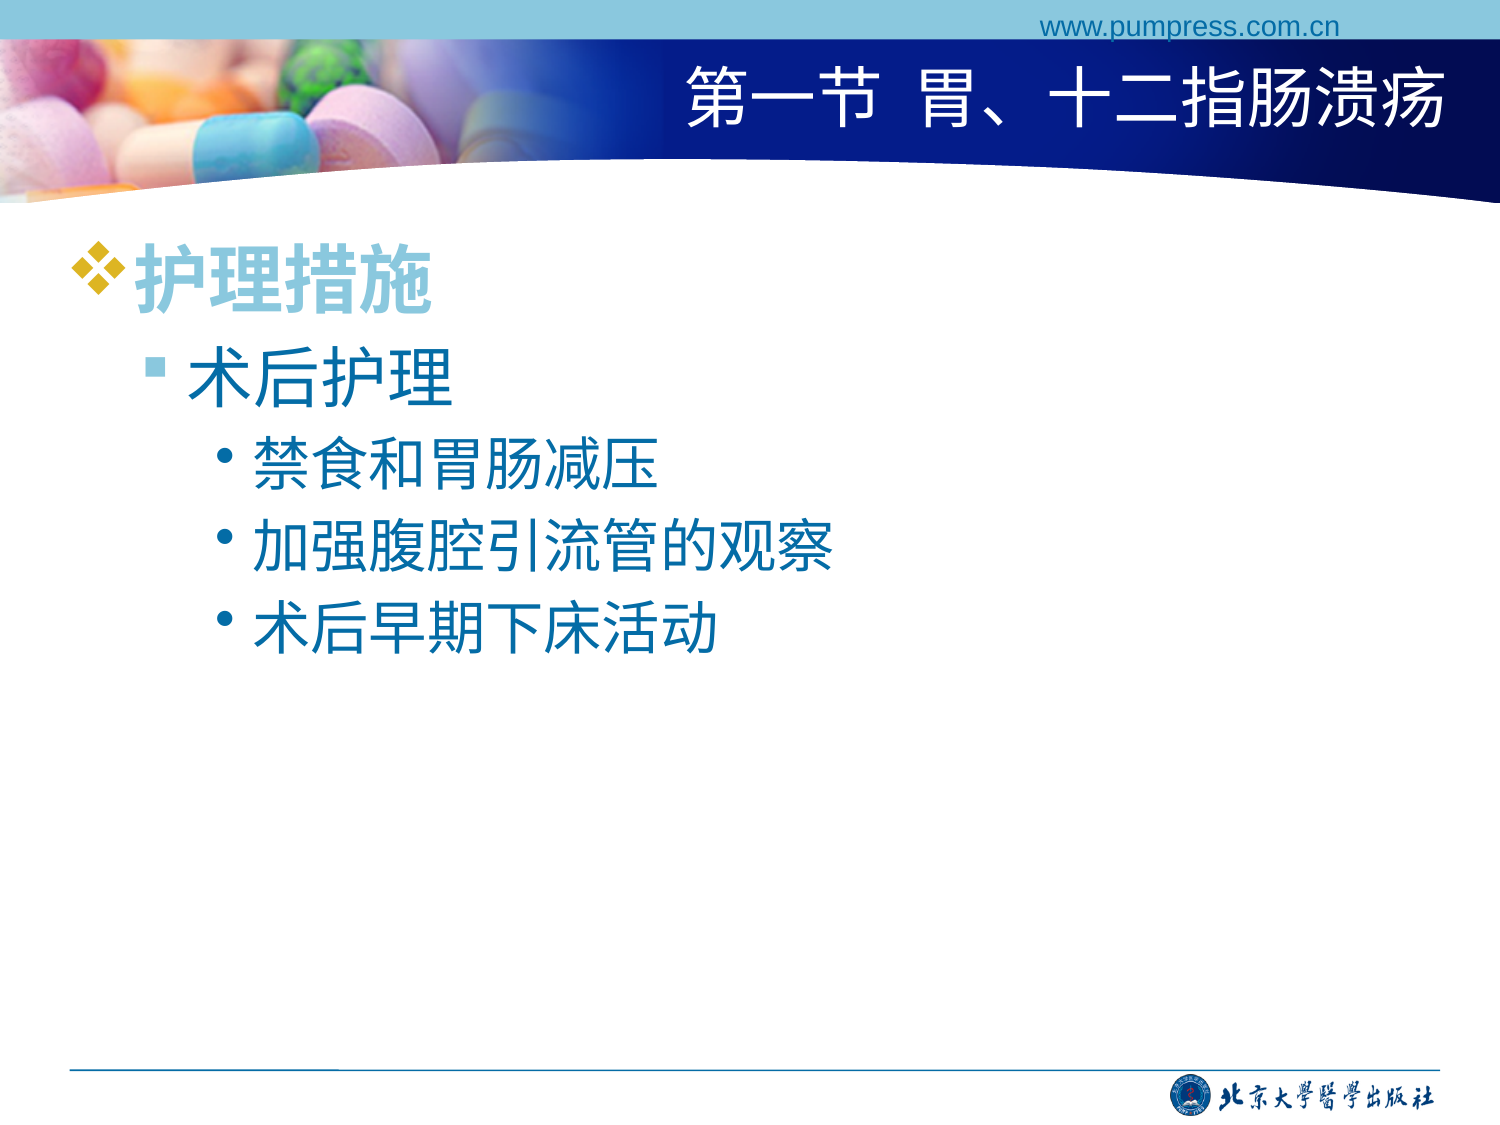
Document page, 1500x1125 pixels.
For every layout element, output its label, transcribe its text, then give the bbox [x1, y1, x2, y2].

picture [1170, 1074, 1436, 1118]
list 护理措施 术后护理 禁食和胃肠减压 加强腹腔引流管的观察 术后早期下床活动 [49, 224, 1463, 1026]
slide_number www.pumpress.com.cn [1025, 0, 1463, 38]
picture [0, 40, 1500, 203]
title 第一节 胃、十二指肠溃疡 [137, 49, 1463, 143]
